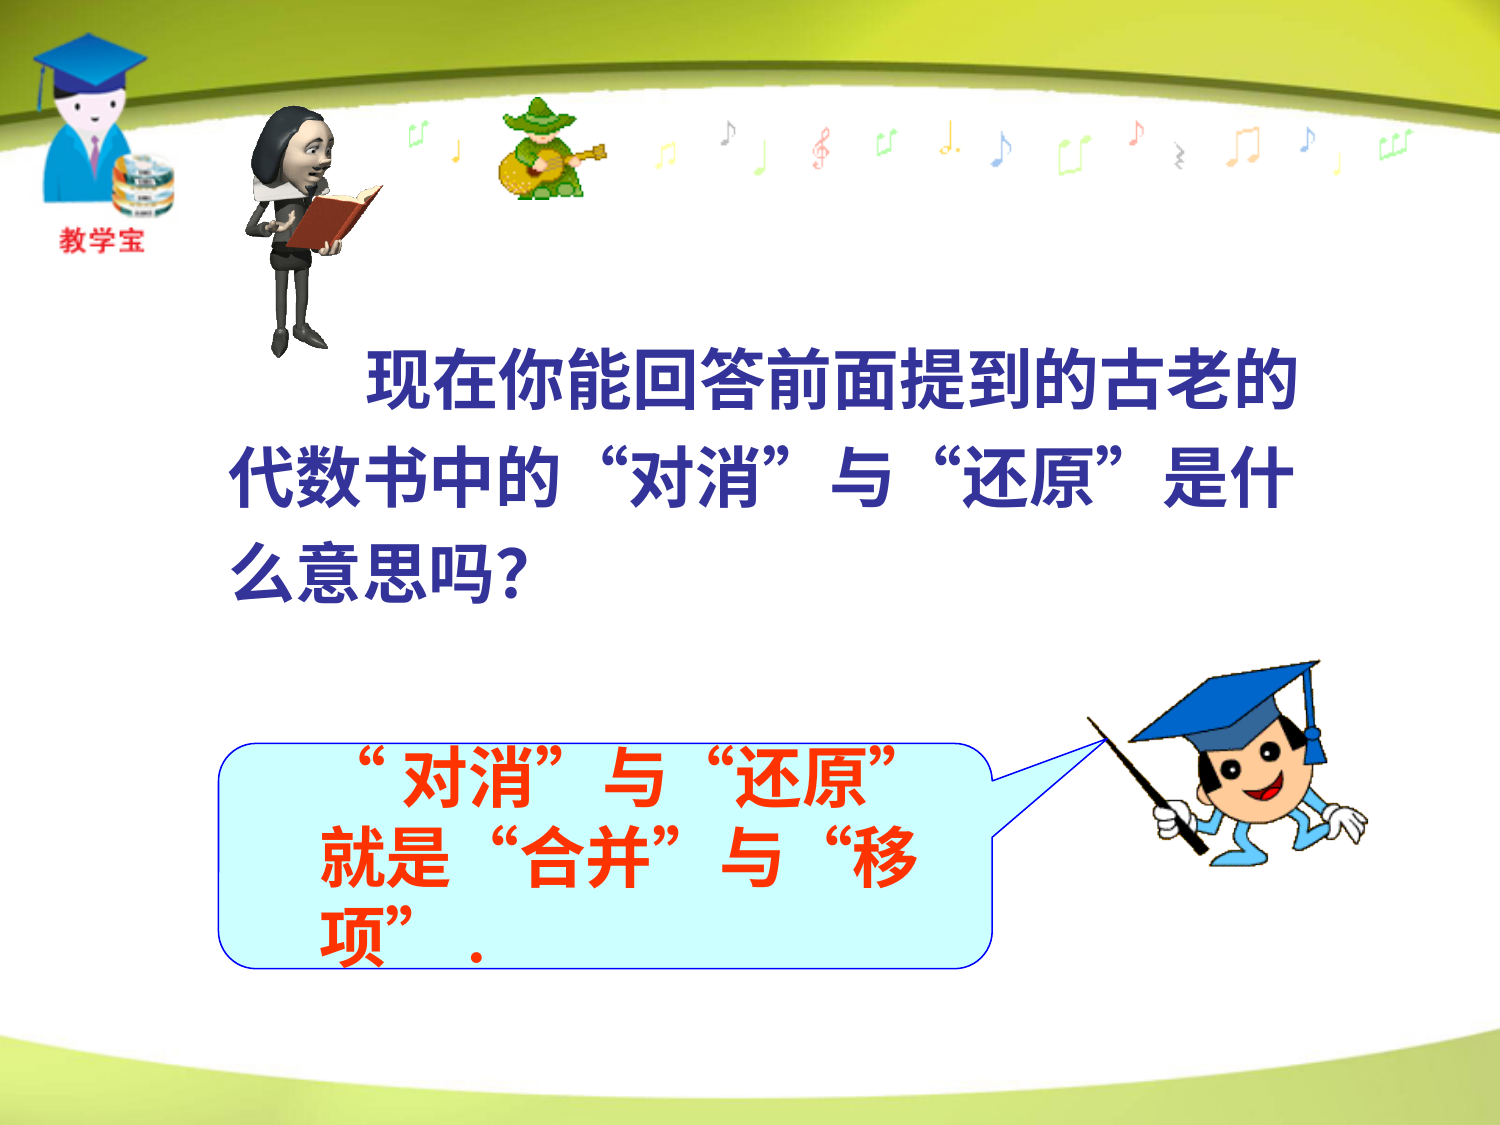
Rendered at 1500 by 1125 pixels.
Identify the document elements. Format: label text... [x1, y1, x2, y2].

text_box 现在你能回答前面提到的古老的代数书中的“对消”与“还原”是什么意思吗？ [213, 304, 1358, 620]
picture [0, 0, 1500, 1125]
text_box “对消”与“还原”就是“合并”与“移项”. [218, 743, 1056, 969]
